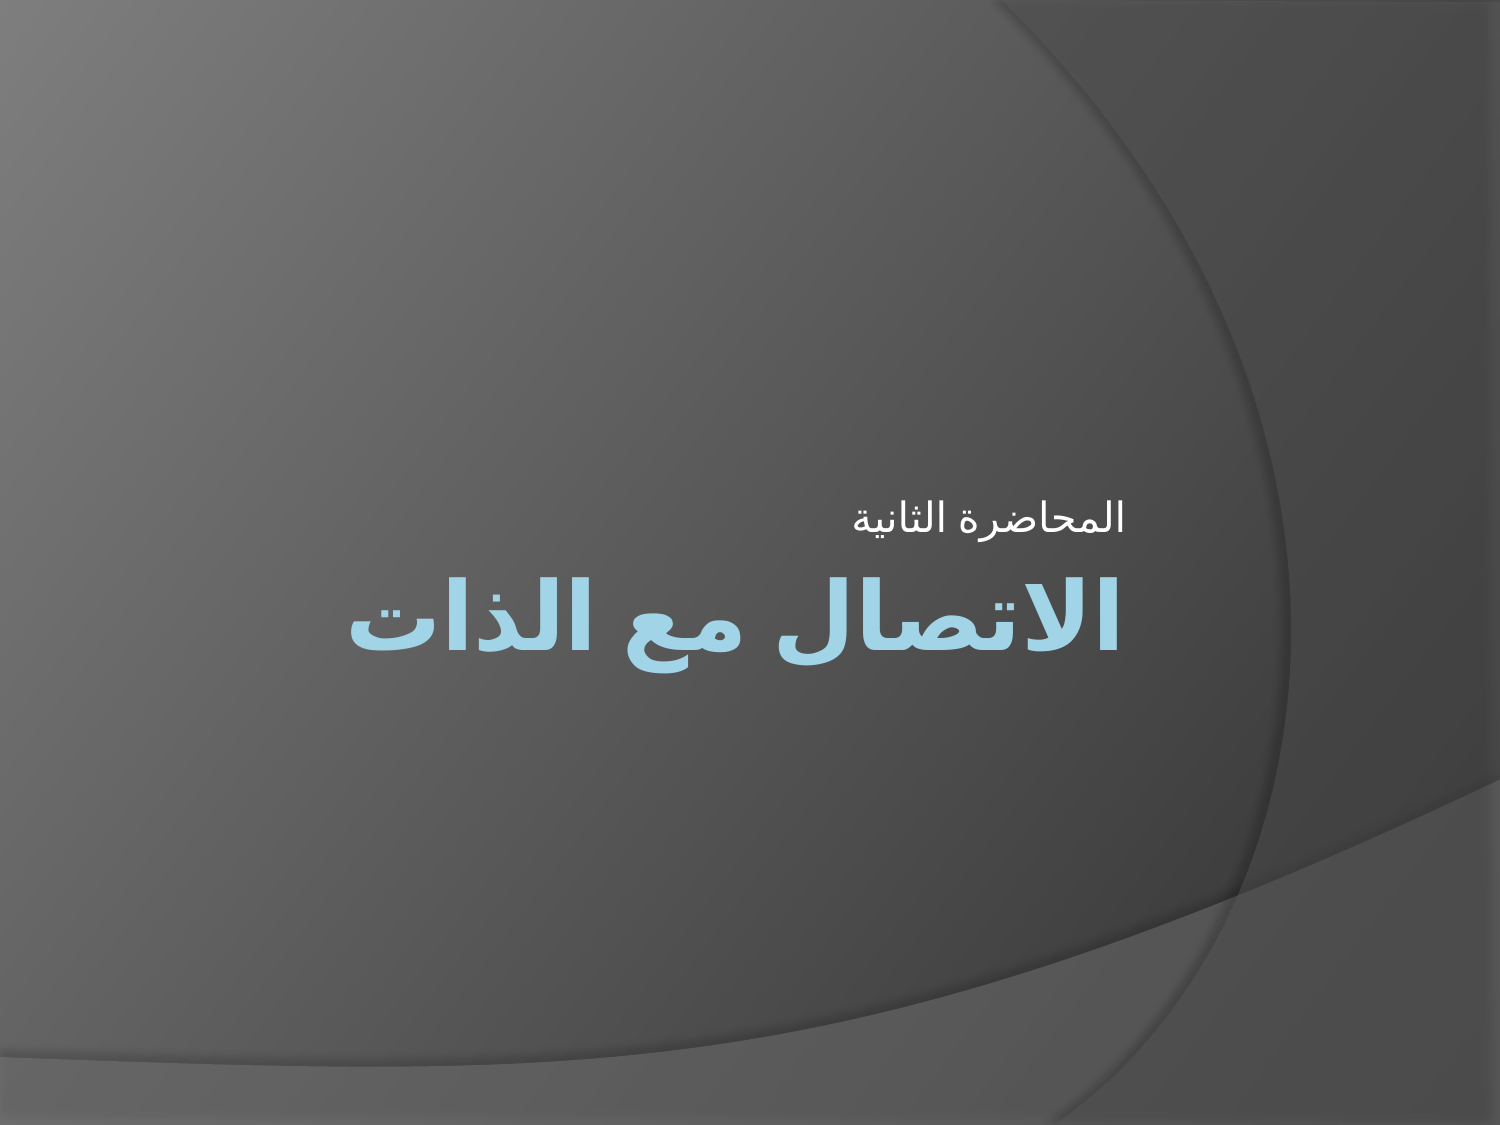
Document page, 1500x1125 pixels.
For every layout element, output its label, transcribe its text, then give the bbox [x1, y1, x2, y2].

subtitle المحاضرة الثانية [71, 253, 1134, 541]
title الاتصال مع الذات [70, 547, 1134, 925]
